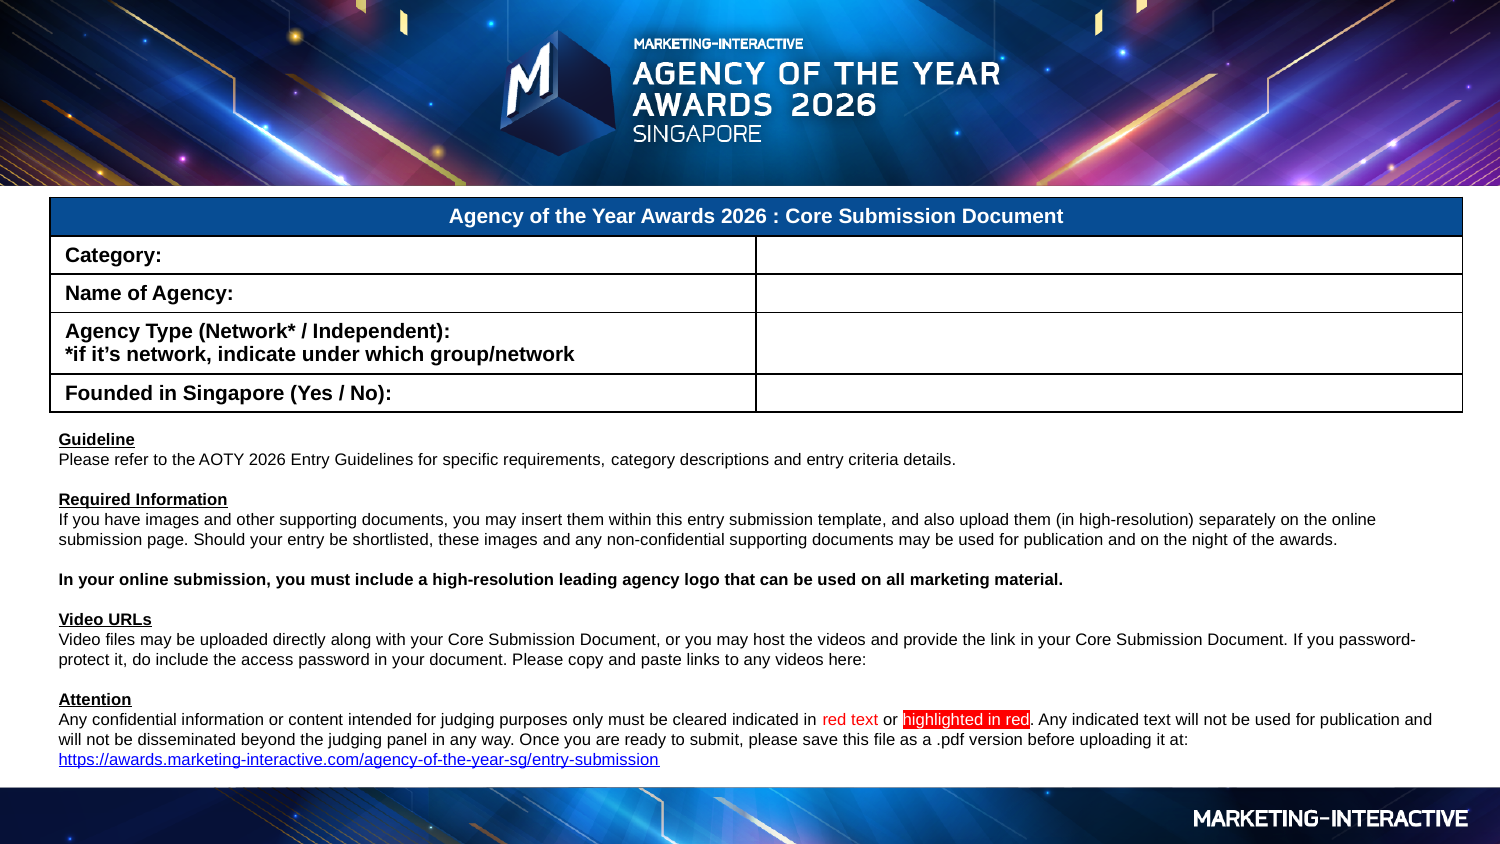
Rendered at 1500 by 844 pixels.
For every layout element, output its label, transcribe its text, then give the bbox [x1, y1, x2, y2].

table_cell Name of Agency: [51, 275, 755, 312]
title v [112, 413, 1388, 421]
table_header Agency of the Year Awards 2026 : Core Submission Document [51, 198, 1462, 235]
table_cell Category: [51, 237, 755, 273]
table_cell [757, 275, 1462, 312]
table_cell Agency Type (Network* / Independent): *if it’s network, indicate under which group/network [51, 313, 755, 373]
table_cell [757, 375, 1462, 411]
table_cell Founded in Singapore (Yes / No): [51, 375, 755, 411]
table_cell [757, 237, 1462, 273]
table_cell [757, 313, 1462, 373]
picture [0, 0, 1500, 844]
text_box Guideline Please refer to the AOTY 2026 Entry Guidelines for specific requirements, category descriptions and entry criteria details. Required Information If you have images and other supporting documents, you may insert them within this entry submission template, and also upload them (in high-resolution) separately on the online submission page. Should your entry be shortlisted, these images and any non-confidential supporting documents may be used for publication and on the night of the awards. In your online submission, you must include a high-resolution leading agency logo that can be used on all marketing material. Video URLs Video files may be uploaded directly along with your Core Submission Document, or you may host the videos and provide the link in your Core Submission Document. If you password-protect it, do include the access password in your document. Please copy and paste links to any videos here: Attention Any confidential information or content intended for judging purposes only must be cleared indicated in red text or highlighted in red. Any indicated text will not be used for publication and will not be disseminated beyond the judging panel in any way. Once you are ready to submit, please save this file as a .pdf version before uploading it at: https://awards.marketing-interactive.com/agency-of-the-year-sg/entry-submission [43, 421, 1457, 776]
